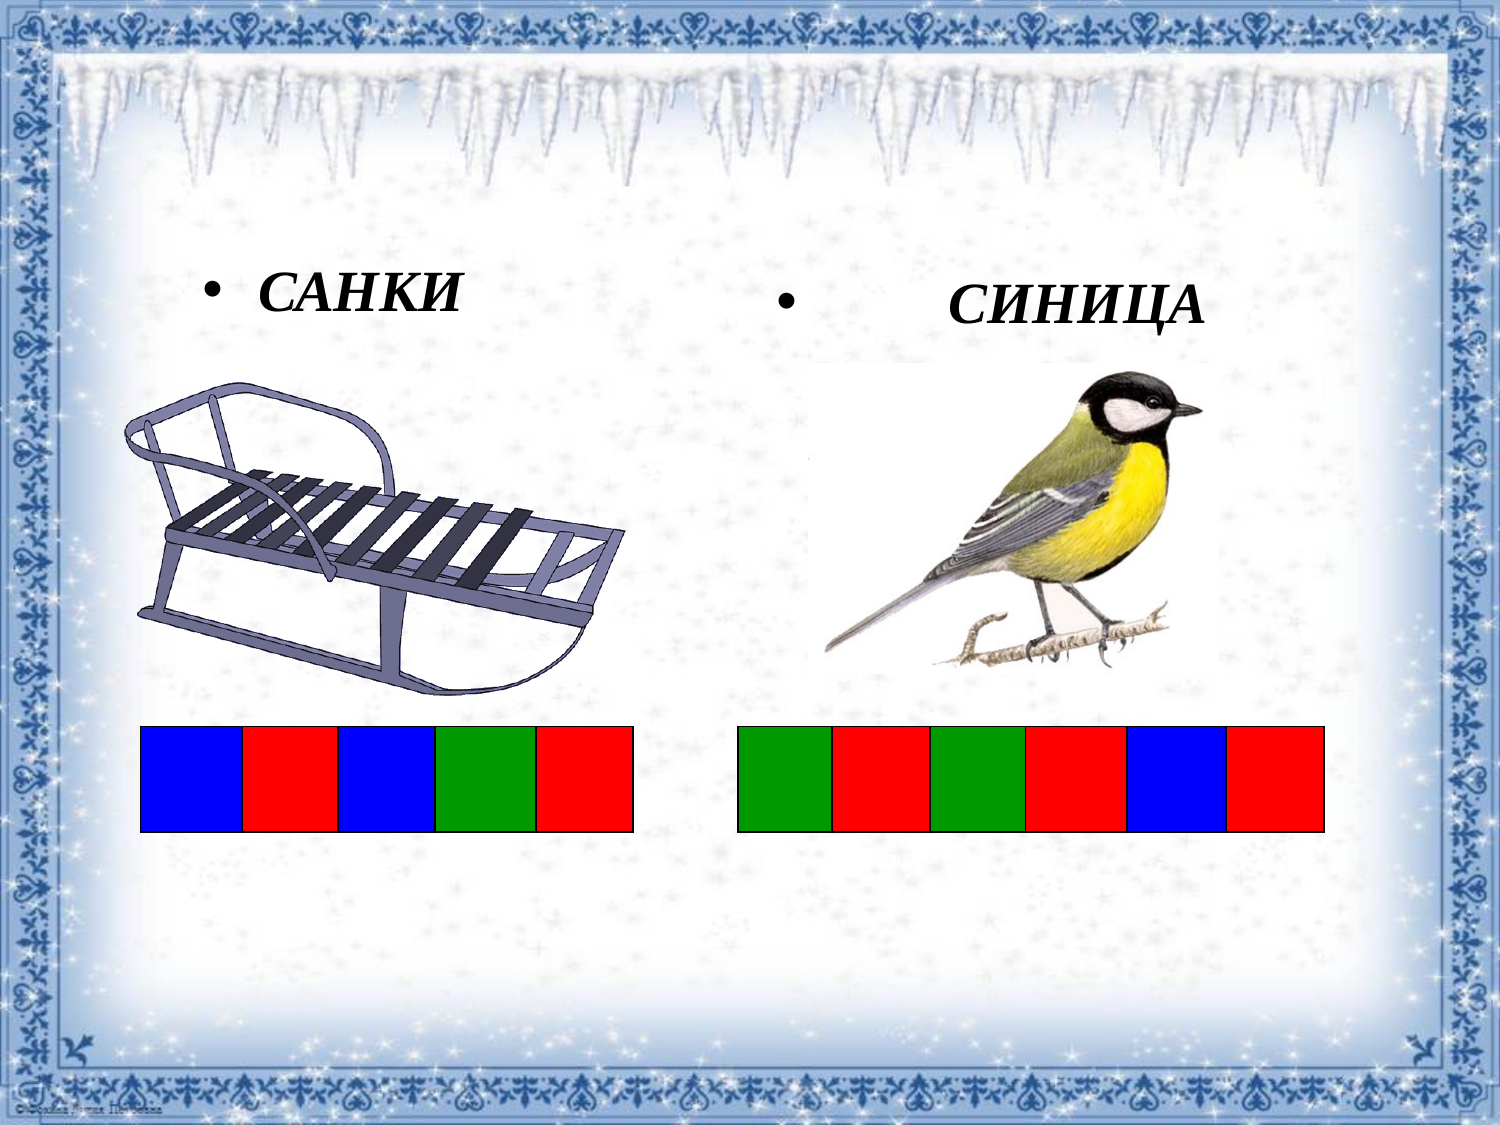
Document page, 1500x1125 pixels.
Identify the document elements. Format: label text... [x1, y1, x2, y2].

table_header [833, 727, 929, 831]
table_header [1128, 727, 1225, 831]
list СИНИЦА [761, 257, 1425, 1005]
table_header [243, 727, 337, 831]
table_header [1026, 727, 1126, 831]
table_header [339, 727, 434, 831]
table_header [931, 727, 1025, 831]
table_header [739, 727, 831, 831]
table_header [537, 727, 632, 831]
picture [0, 0, 1500, 1125]
table_header [1227, 727, 1323, 831]
list САНКИ [187, 246, 738, 1005]
table_header [141, 727, 241, 831]
table_header [436, 727, 535, 831]
